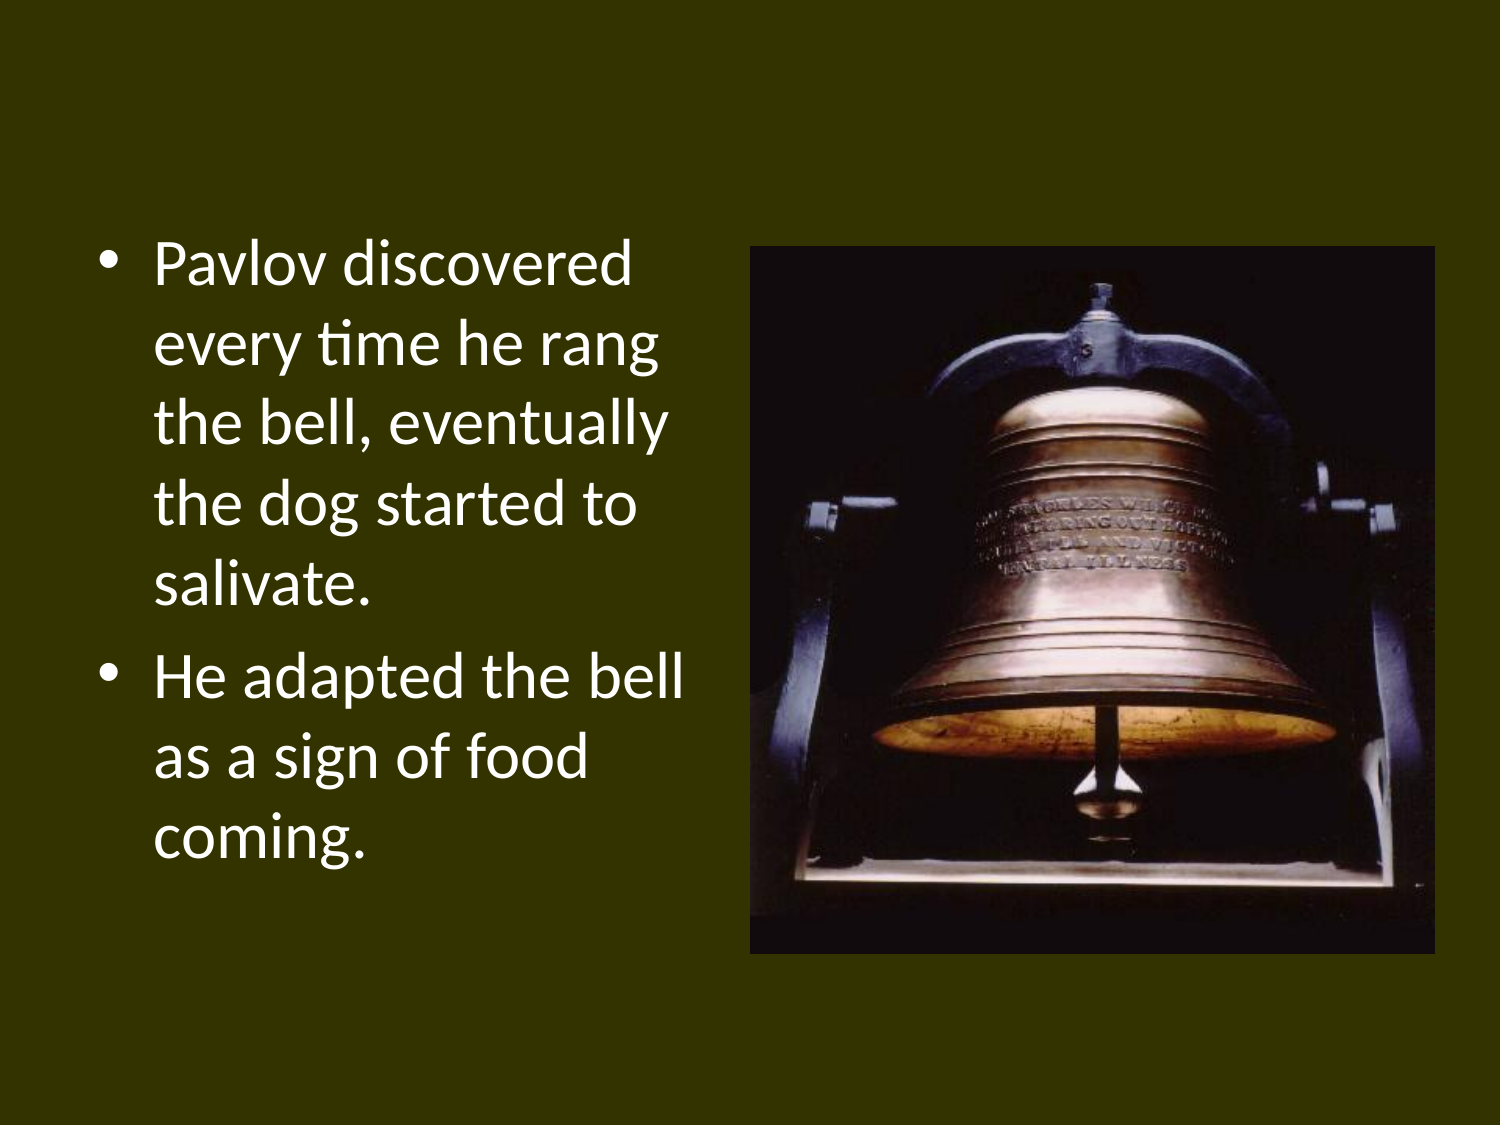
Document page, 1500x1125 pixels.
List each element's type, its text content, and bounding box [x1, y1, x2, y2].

list Pavlov discovered every time he rang the bell, eventually the dog started to salivate. He adapted the bell as a sign of food coming. [82, 210, 711, 954]
picture [749, 245, 1435, 955]
